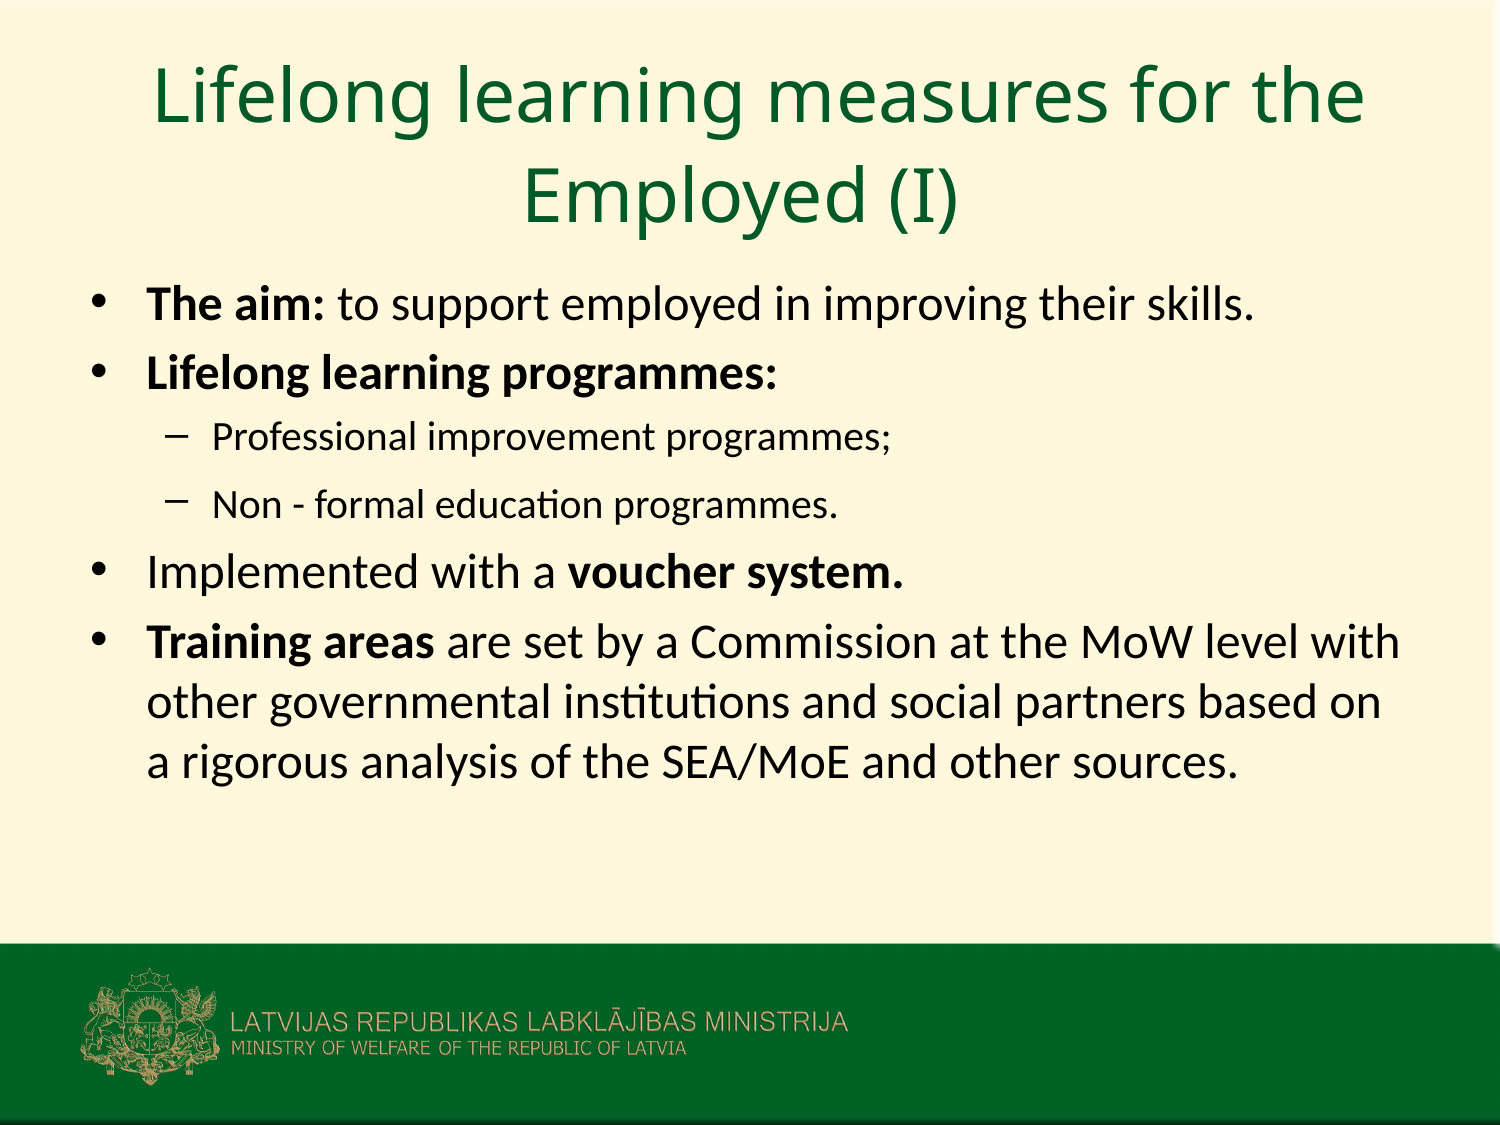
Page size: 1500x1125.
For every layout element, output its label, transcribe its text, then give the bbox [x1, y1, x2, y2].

picture [0, 0, 1500, 1125]
title Lifelong learning measures for the Employed (I) [74, 44, 1426, 233]
list The aim: to support employed in improving their skills. Lifelong learning programmes: Professional improvement programmes; Non - formal education programmes. Implemented with a voucher system. Training areas are set by a Commission at the MoW level with other governmental institutions and social partners based on a rigorous analysis of the SEA/MoE and other sources. [74, 262, 1426, 1006]
